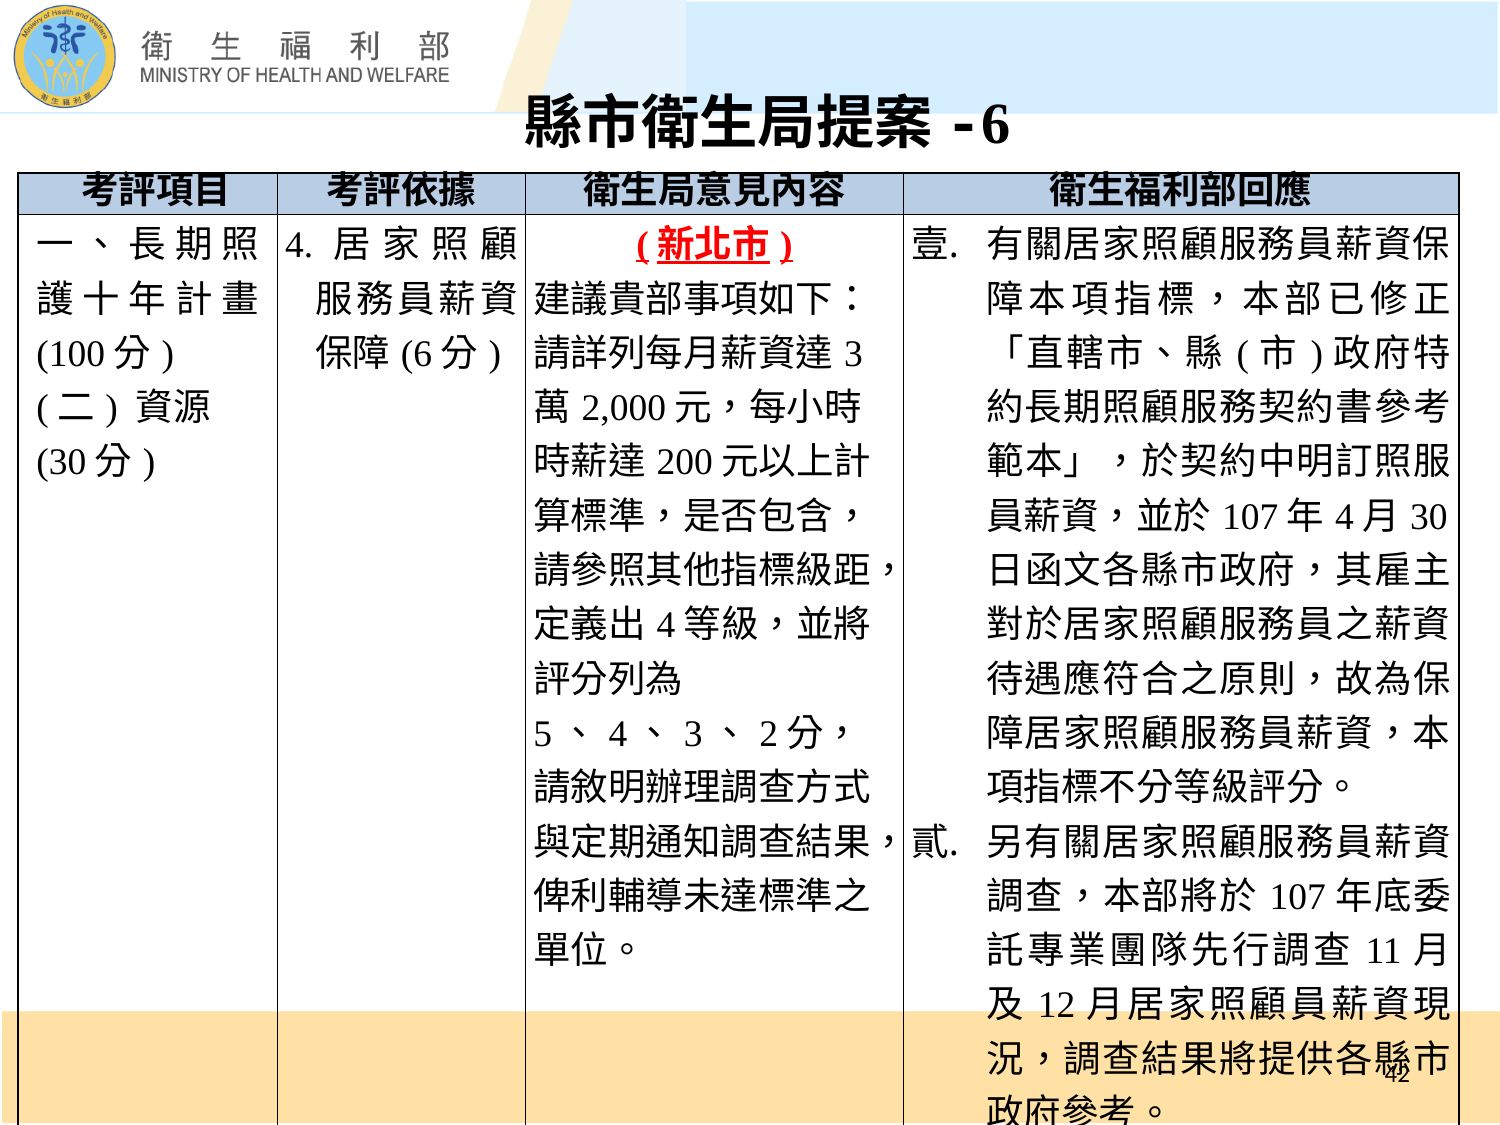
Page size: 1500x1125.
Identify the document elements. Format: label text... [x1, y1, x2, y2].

table_header 衛生福利部回應 [904, 174, 1458, 214]
table_header ­­ 考評項目 [19, 174, 277, 214]
slide_number 42 [1074, 1042, 1425, 1103]
table_header 考評依據 [278, 174, 525, 214]
table_cell 有關居家照顧服務員薪資保障本項指標，本部已修正「直轄市、縣(市)政府特約長期照顧服務契約書參考範本」，於契約中明訂照服員薪資，並於107年4月30日函文各縣市政府，其雇主對於居家照顧服務員之薪資待遇應符合之原則，故為保障居家照顧服務員薪資，本項指標不分等級評分。 另有關居家照顧服務員薪資調查，本部將於107年底委託專業團隊先行調查11月及12月居家照顧員薪資現況，調查結果將提供各縣市政府參考。 [904, 215, 1458, 1125]
table_header 衛生局意見內容 [526, 174, 903, 214]
table_cell 一、長期照護十年計畫 (100分) (二) 資源(30分) [19, 215, 277, 1125]
picture [0, 0, 686, 112]
text_box 縣市衛生局提案-6 [490, 78, 1046, 163]
table_cell 4.居家照顧 服務員薪資保障(6分) [278, 215, 525, 1125]
table_cell (新北市) 建議貴部事項如下：請詳列每月薪資達3萬2,000元，每小時時薪達200元以上計算標準，是否包含，請參照其他指標級距，定義出4等級，並將評分列為5、4、3、2分，請敘明辦理調查方式與定期通知調查結果，俾利輔導未達標準之單位。 [526, 215, 903, 1125]
